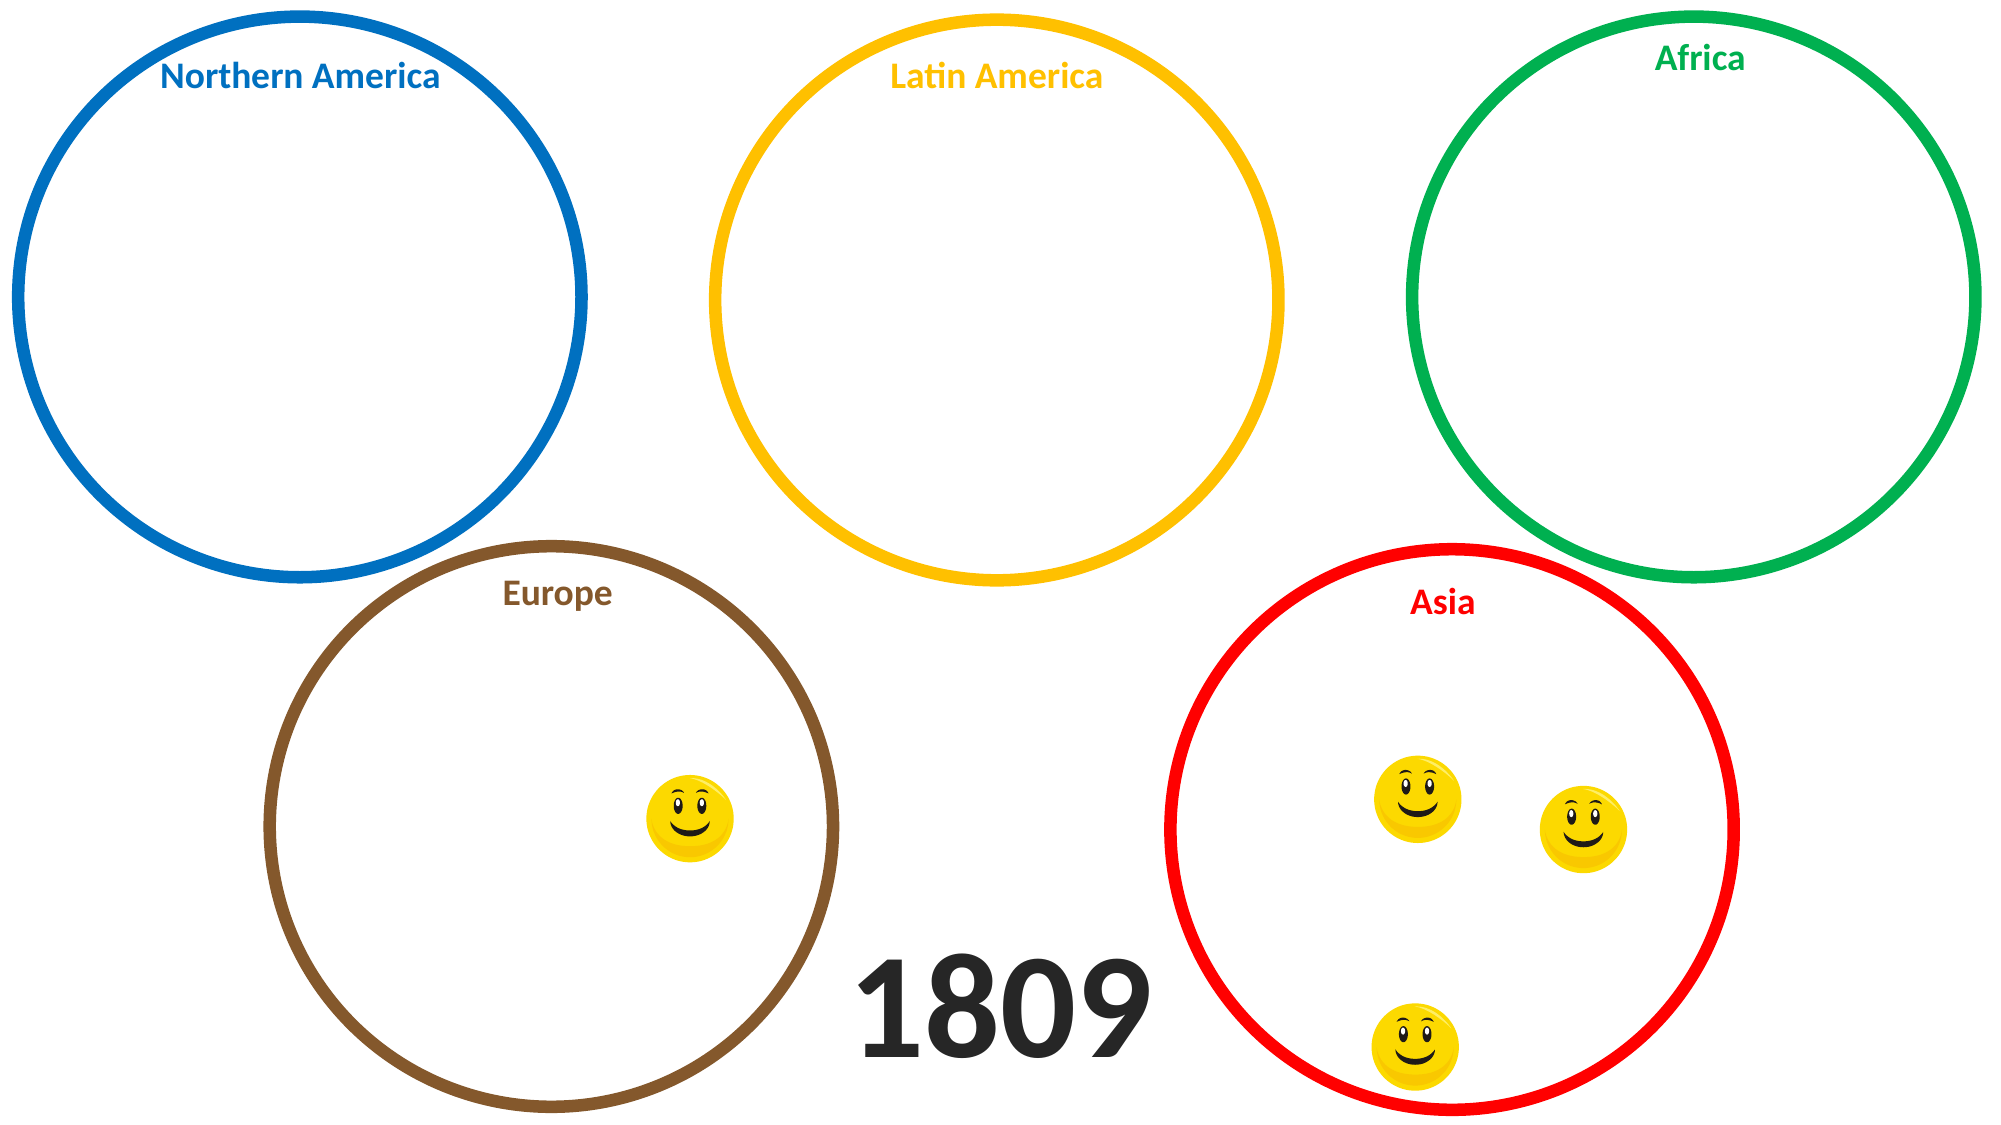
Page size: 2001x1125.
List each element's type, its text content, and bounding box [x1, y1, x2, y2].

text_box [1411, 15, 1977, 579]
text_box Africa [1640, 25, 1788, 86]
text_box [881, 18, 1112, 43]
text_box [178, 15, 422, 43]
text_box 1809 [820, 900, 1181, 1095]
text_box Asia [1395, 569, 1493, 630]
text_box [714, 46, 1280, 582]
text_box [17, 61, 583, 579]
picture [1374, 755, 1462, 843]
picture [646, 774, 734, 863]
picture [1539, 785, 1628, 874]
picture [1371, 1003, 1459, 1091]
text_box [268, 545, 835, 1108]
text_box [1169, 548, 1735, 1111]
text_box Latin America [875, 43, 1122, 104]
text_box Northern America [145, 43, 497, 104]
text_box Europe [488, 560, 647, 621]
